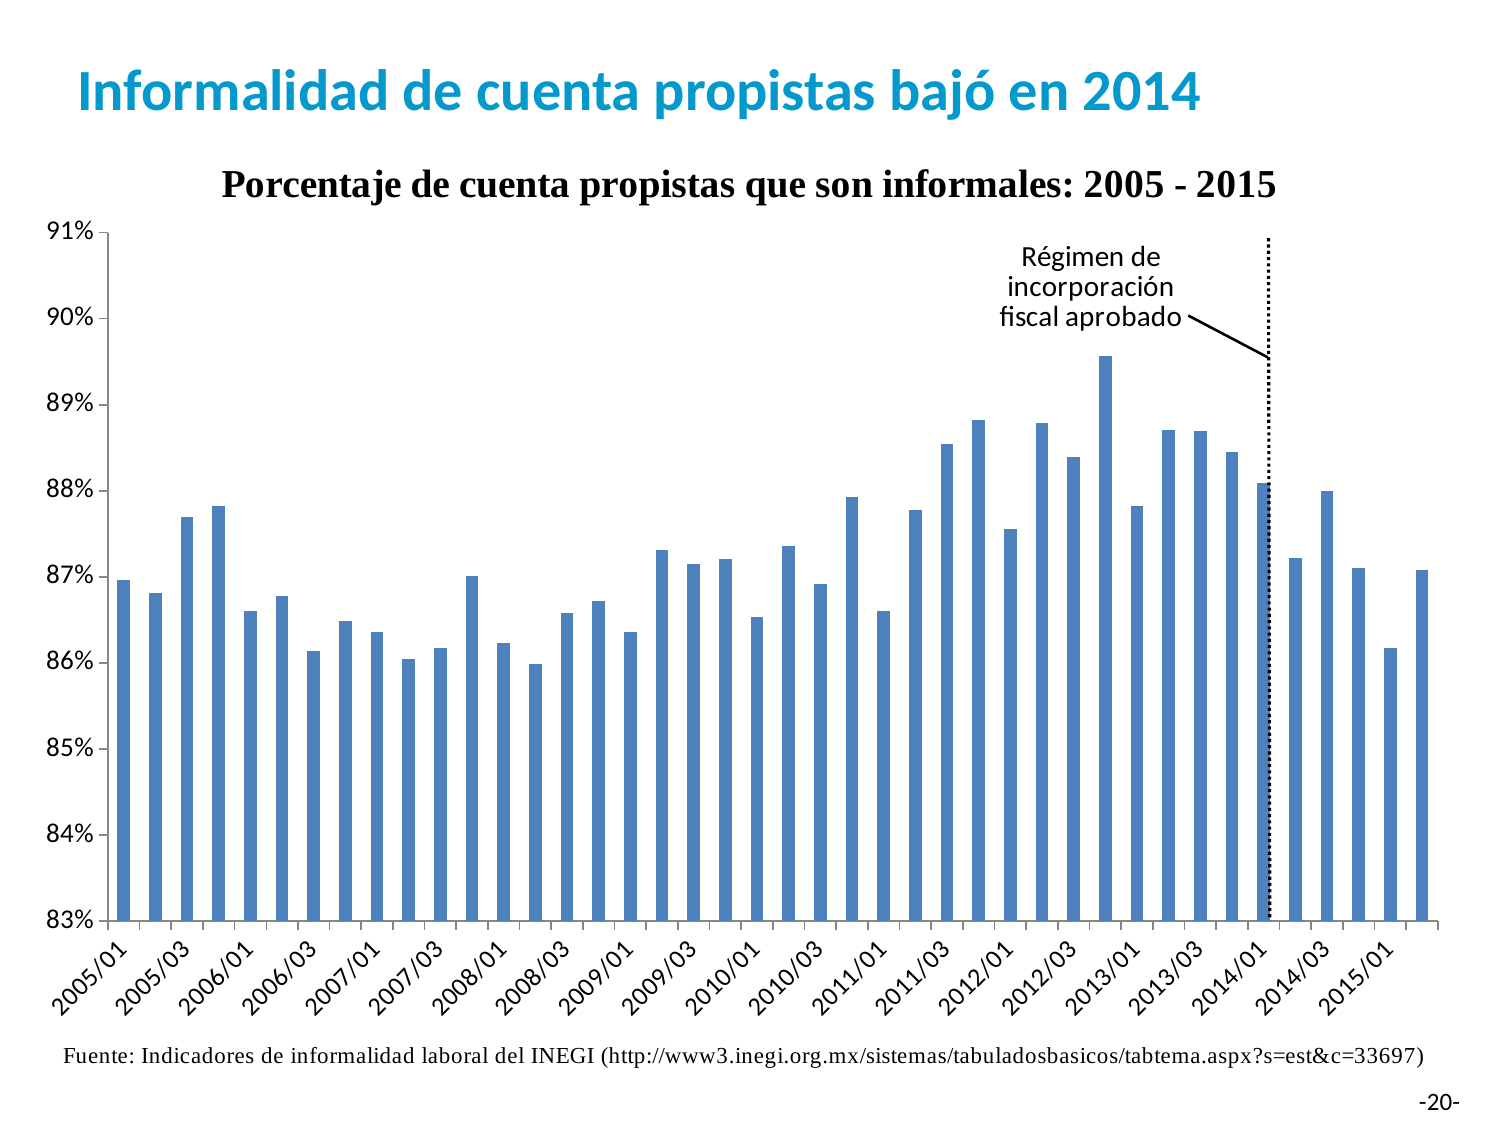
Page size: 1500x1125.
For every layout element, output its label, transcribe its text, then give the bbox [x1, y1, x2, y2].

slide_number -20- [1125, 1077, 1475, 1125]
chart [38, 149, 1462, 1080]
title Informalidad de cuenta propistas bajó en 2014 [62, 37, 1419, 138]
